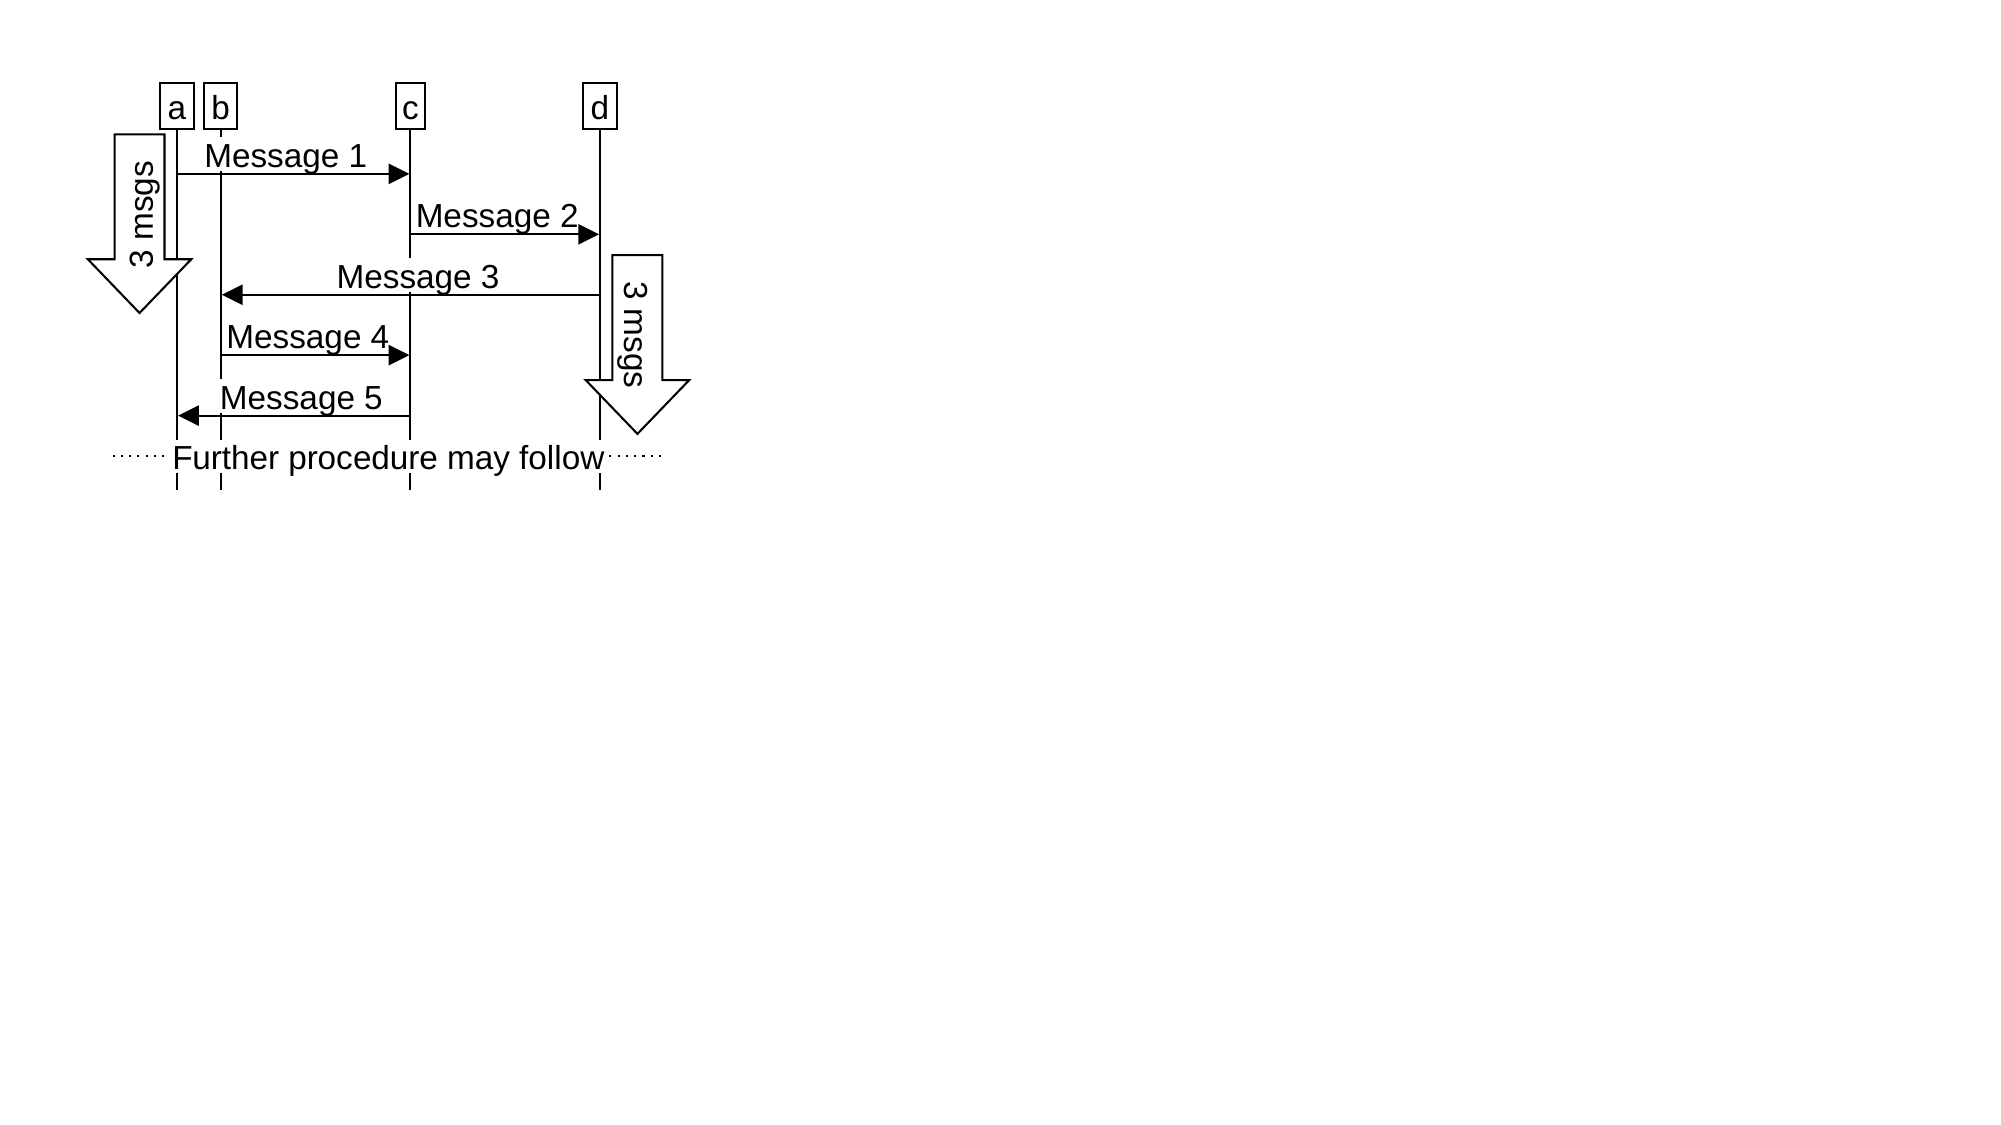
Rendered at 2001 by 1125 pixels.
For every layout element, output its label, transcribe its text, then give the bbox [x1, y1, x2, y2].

text_box b [204, 83, 238, 130]
text_box [584, 379, 599, 395]
text_box Message 2 [413, 195, 581, 233]
text_box Further procedure may follow [169, 437, 608, 475]
text_box Message 5 [217, 377, 386, 415]
text_box [178, 258, 193, 274]
text_box Message 1 [202, 135, 370, 173]
text_box [74, 74, 705, 490]
text_box 3 msgs [618, 279, 657, 391]
text_box 3 msgs [120, 158, 159, 271]
text_box [86, 133, 177, 314]
text_box [601, 254, 691, 435]
text_box c [395, 83, 425, 130]
text_box d [583, 83, 617, 130]
text_box Message 4 [224, 316, 392, 354]
text_box Message 3 [334, 256, 502, 294]
text_box a [160, 83, 194, 130]
